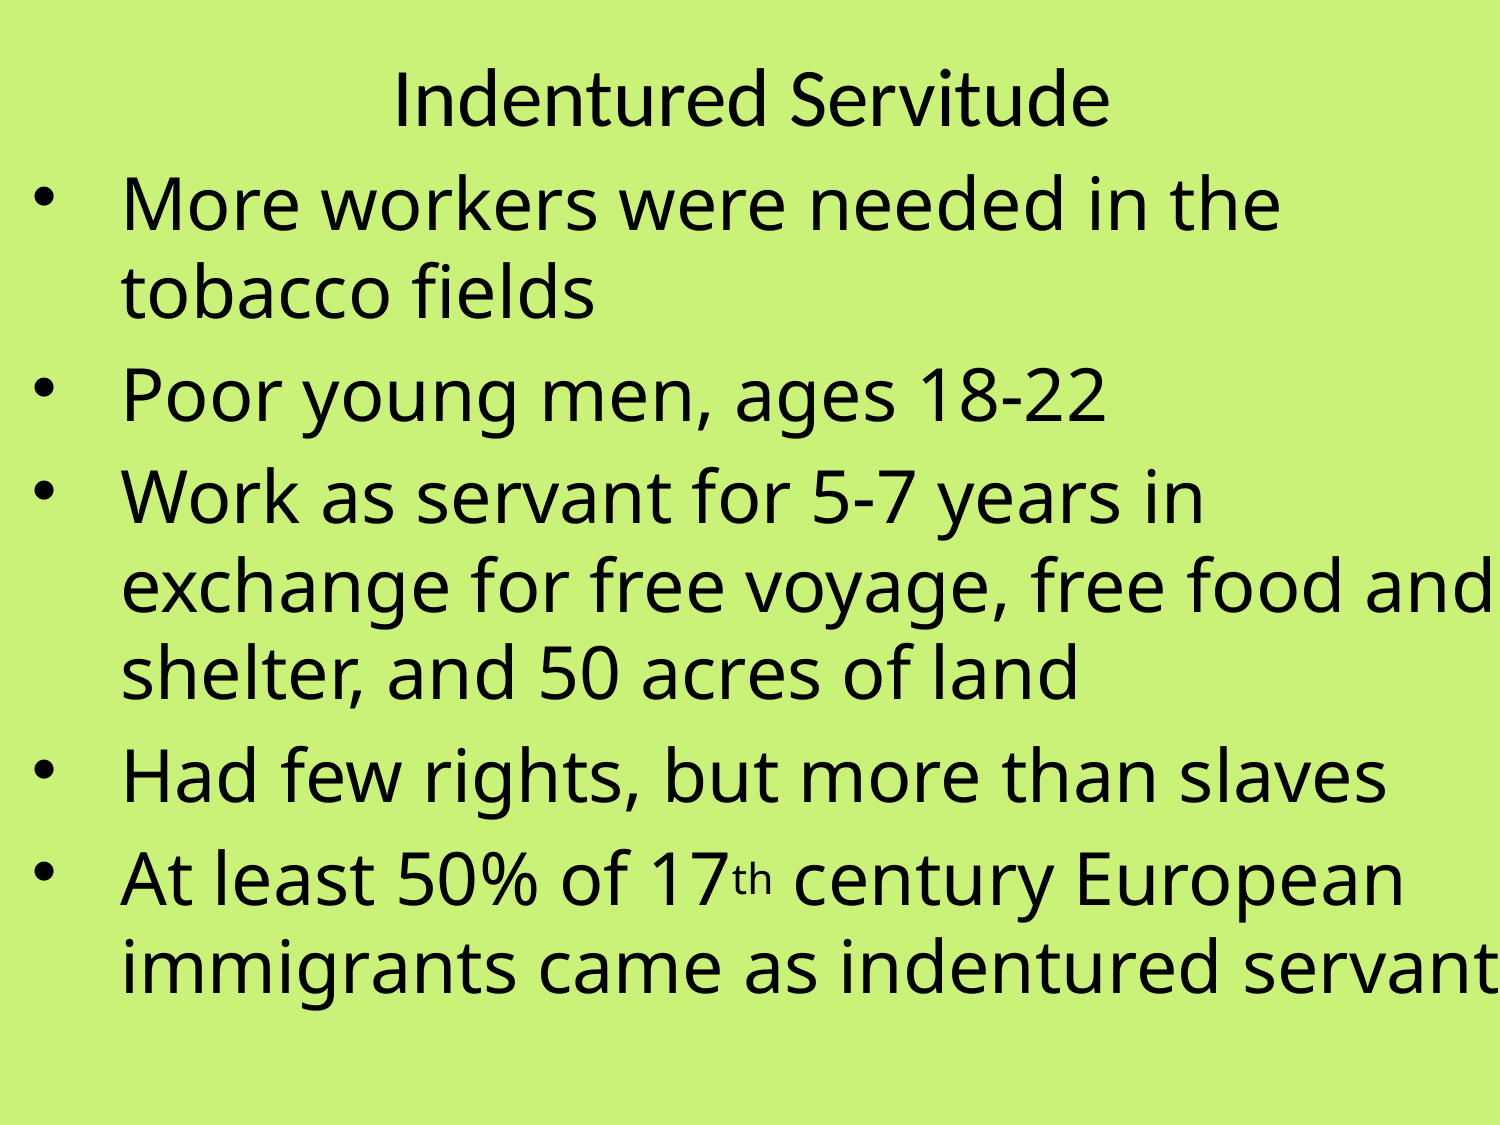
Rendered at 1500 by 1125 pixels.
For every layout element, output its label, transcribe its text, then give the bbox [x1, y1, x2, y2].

text_box More workers were needed in the tobacco fields Poor young men, ages 18-22 Work as servant for 5-7 years in exchange for free voyage, free food and shelter, and 50 acres of land Had few rights, but more than slaves At least 50% of 17th century European immigrants came as indentured servants [0, 151, 1500, 1105]
text_box Indentured Servitude [199, 35, 1306, 151]
